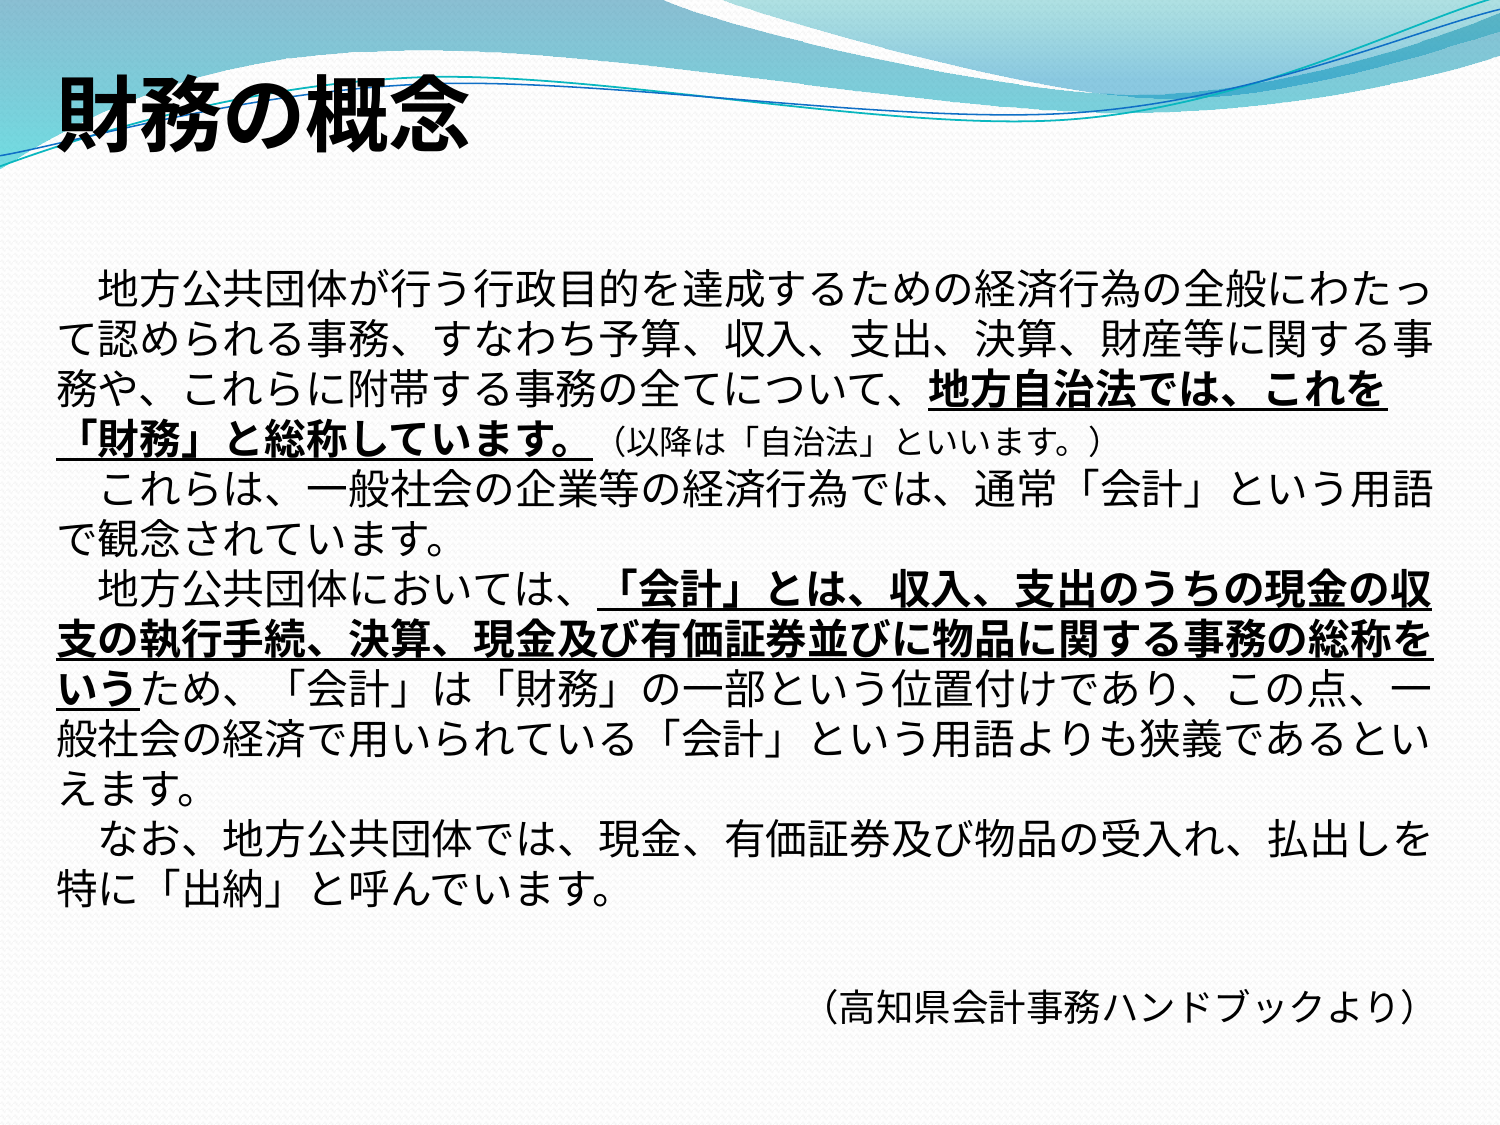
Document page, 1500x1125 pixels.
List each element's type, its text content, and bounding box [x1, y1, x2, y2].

text_box 地方公共団体が行う行政目的を達成するための経済行為の全般にわたって認められる事務、すなわち予算、収入、支出、決算、財産等に関する事務や、これらに附帯する事務の全てについて、地方自治法では、これを「財務」と総称しています。（以降は「自治法」といいます。） これらは、一般社会の企業等の経済行為では、通常「会計」という用語で観念されています。 地方公共団体においては、「会計」とは、収入、支出のうちの現金の収支の執行手続、決算、現金及び有価証券並びに物品に関する事務の総称をいうため、「会計」は「財務」の一部という位置付けであり、この点、一般社会の経済で用いられている「会計」という用語よりも狭義であるといえます。 なお、地方公共団体では、現金、有価証券及び物品の受入れ、払出しを特に「出納」と呼んでいます。 [41, 255, 1458, 921]
text_box 財務の概念 [41, 54, 1424, 170]
text_box （高知県会計事務ハンドブックより） [749, 976, 1458, 1036]
